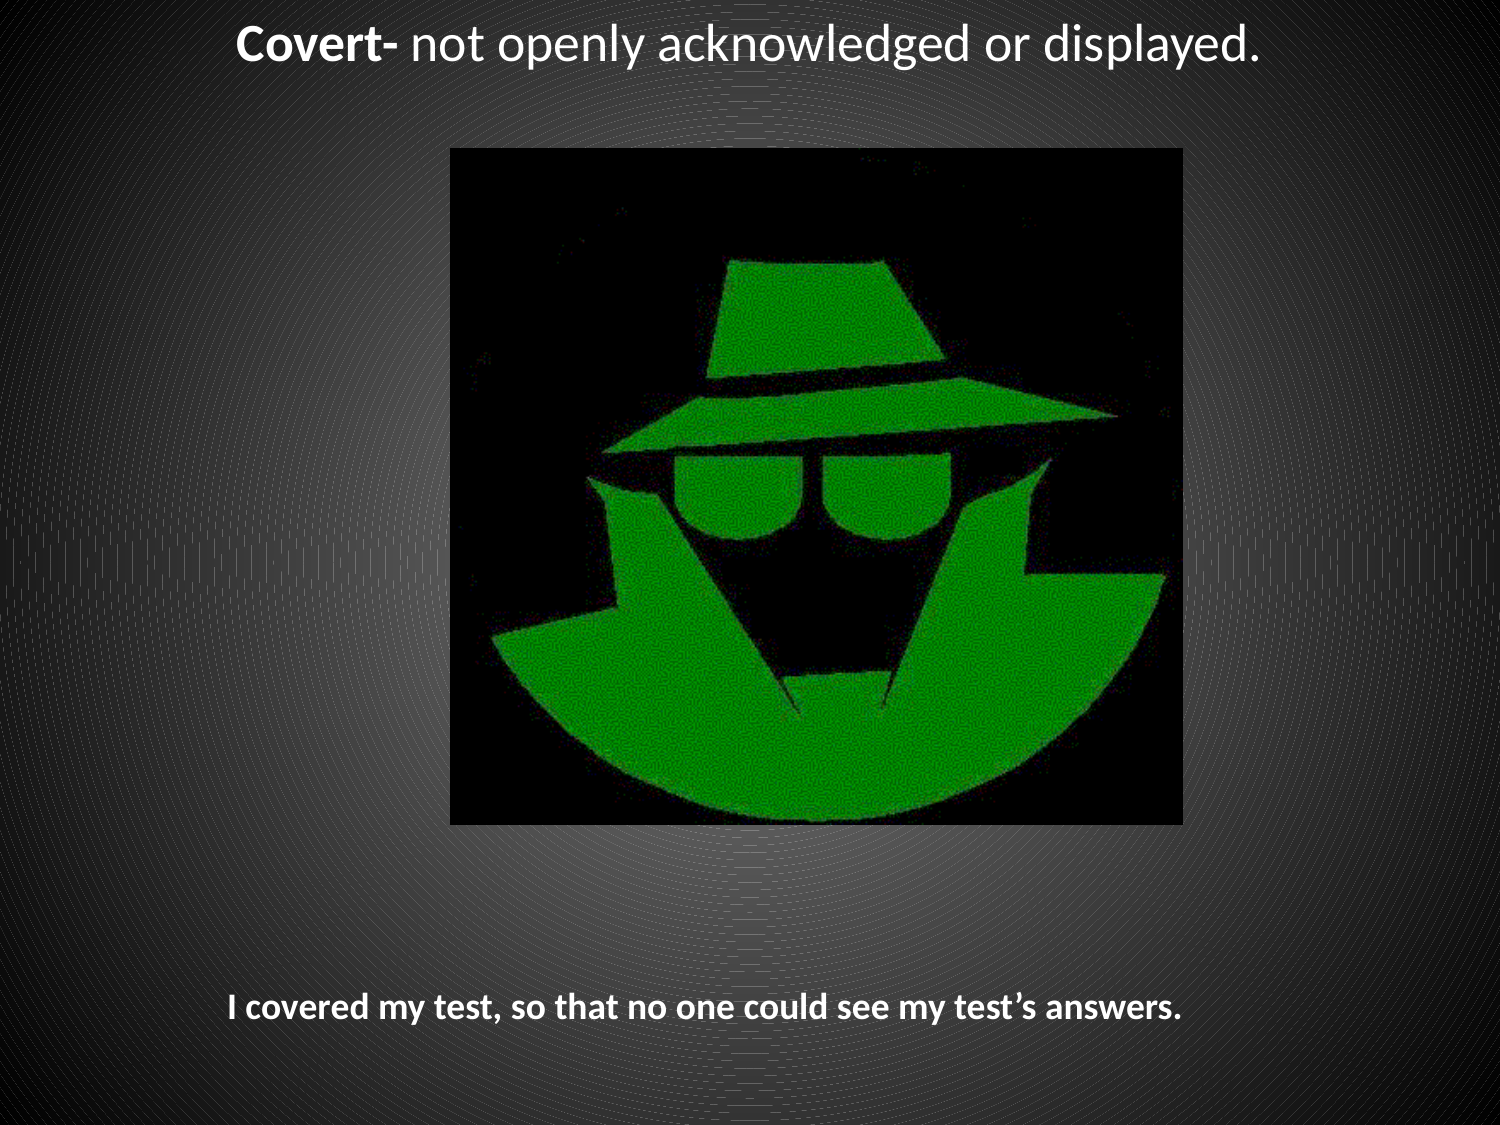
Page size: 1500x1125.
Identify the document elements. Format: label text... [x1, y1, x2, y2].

text_box I covered my test, so that no one could see my test’s answers. [212, 974, 1222, 1035]
title Covert- not openly acknowledged or displayed. [75, 0, 1425, 188]
picture [449, 148, 1183, 826]
